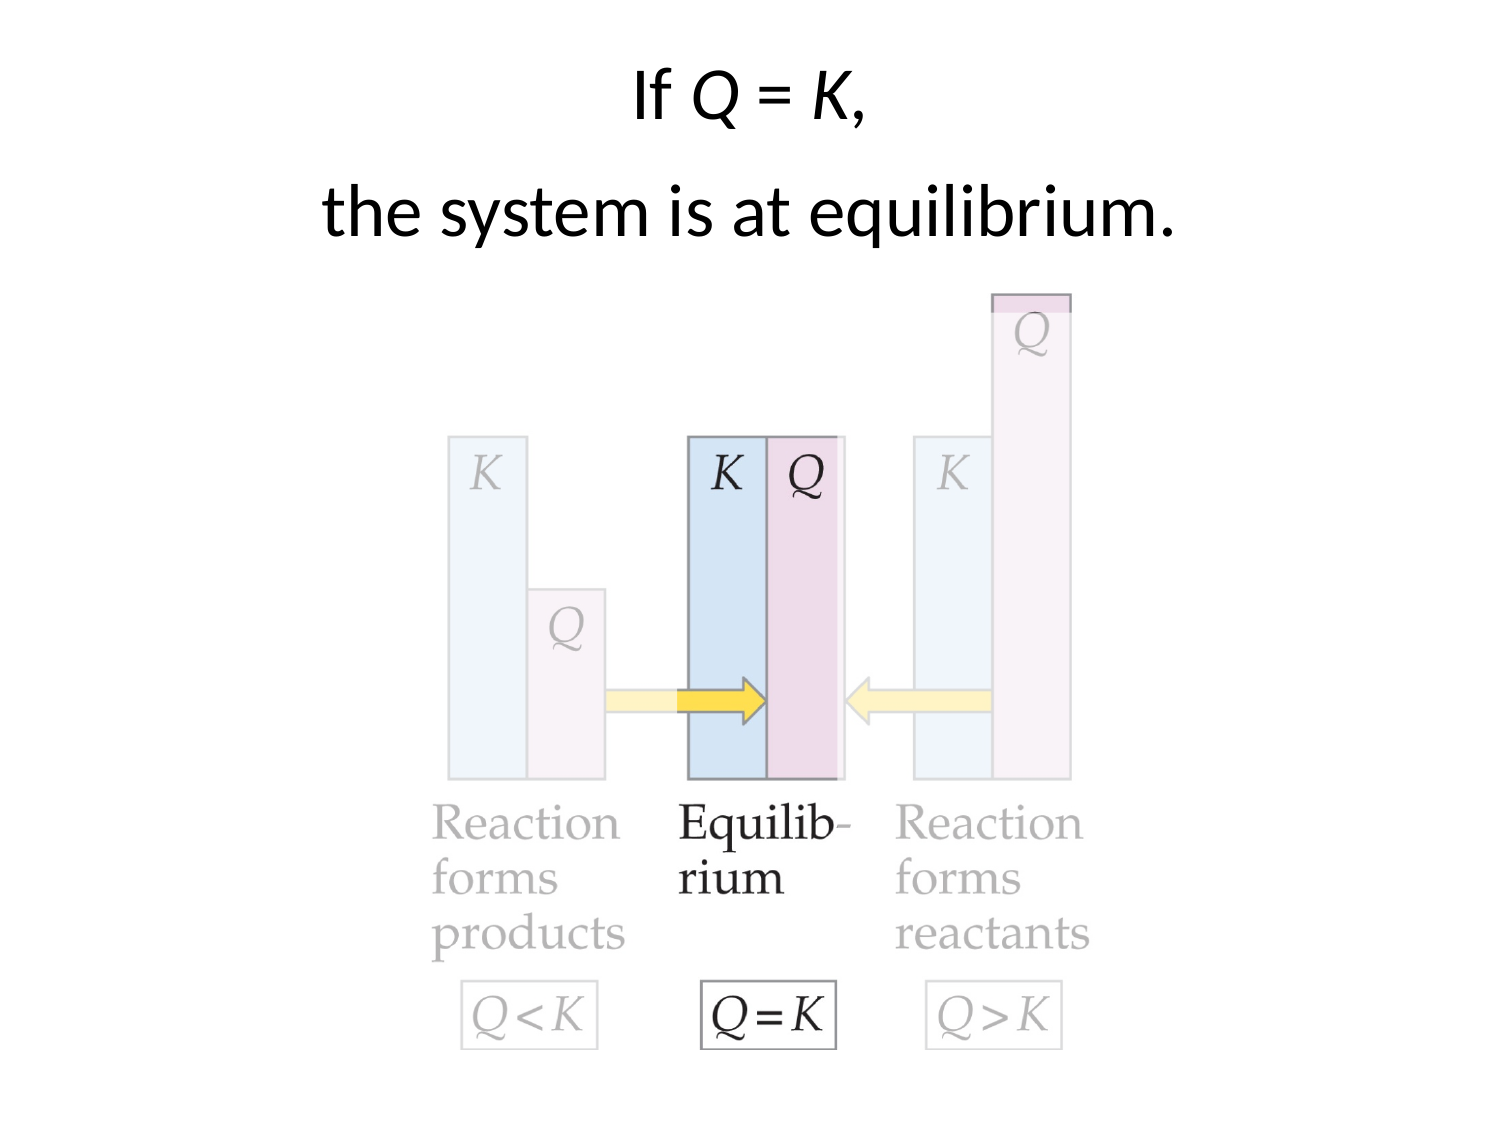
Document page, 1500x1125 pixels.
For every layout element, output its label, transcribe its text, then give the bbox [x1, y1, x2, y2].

picture [425, 287, 1096, 312]
text_box the system is at equilibrium. [0, 112, 1500, 300]
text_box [377, 312, 1138, 1113]
text_box If Q = K, [0, 37, 1500, 112]
